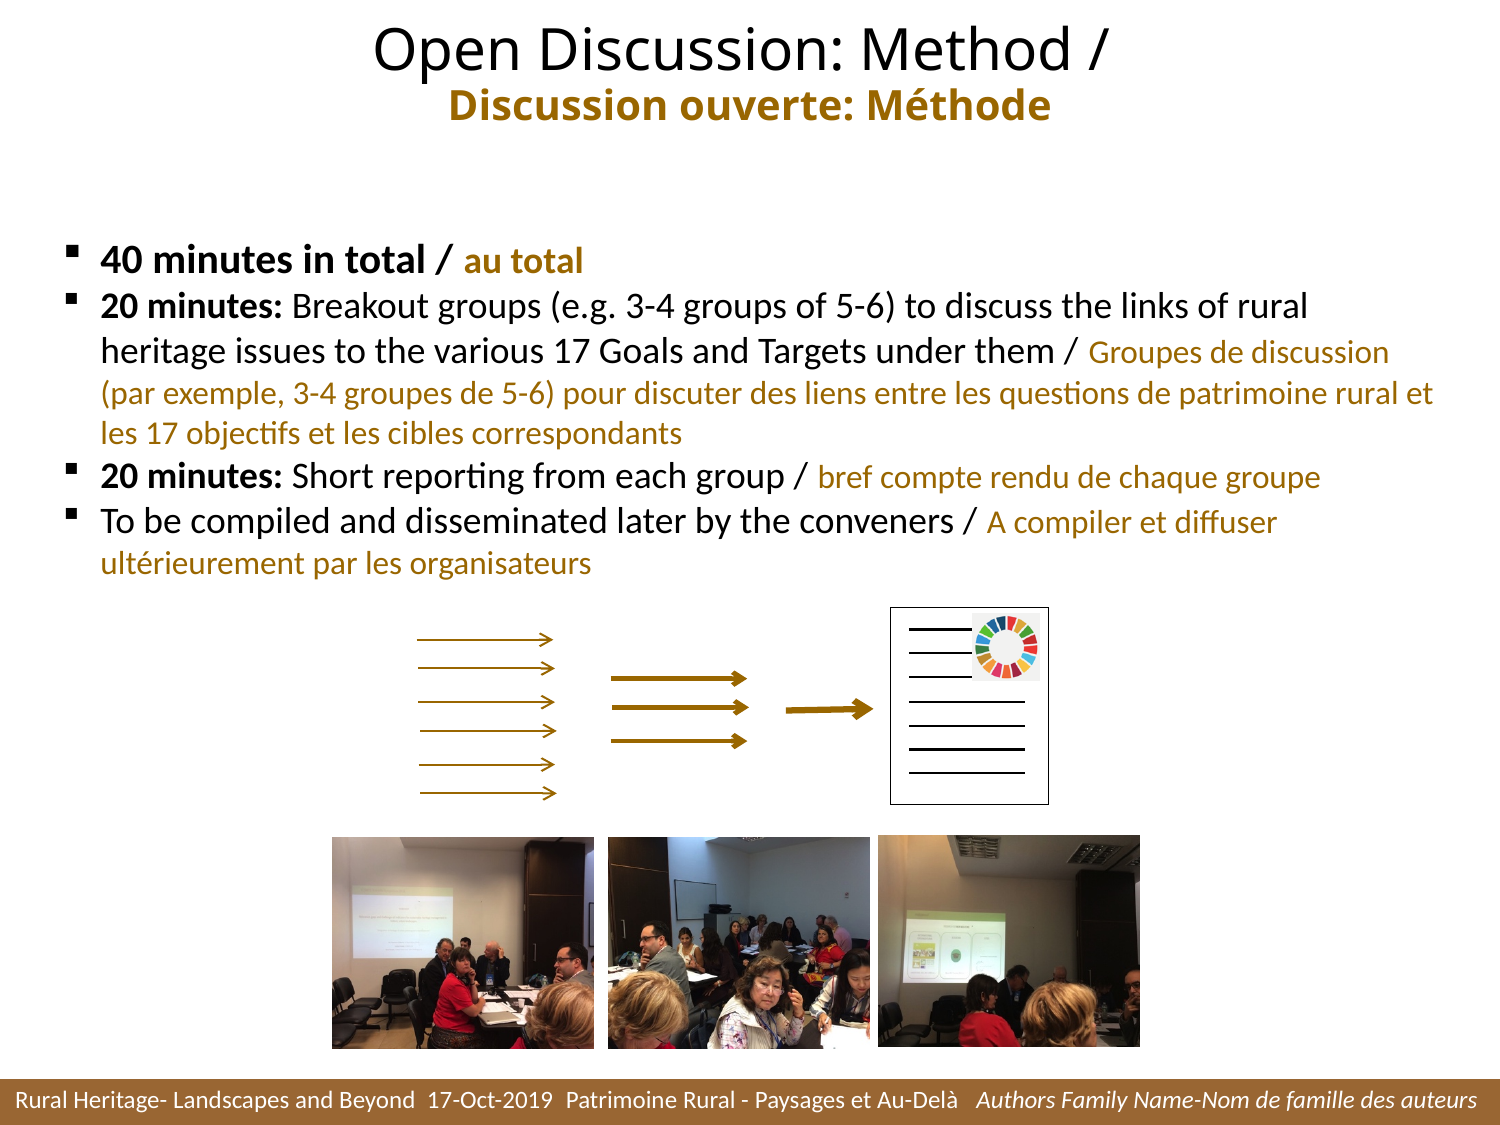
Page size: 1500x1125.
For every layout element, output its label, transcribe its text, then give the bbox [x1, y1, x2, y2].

picture [972, 613, 1040, 681]
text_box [416, 607, 1049, 805]
list 40 minutes in total / au total 20 minutes: Breakout groups (e.g. 3-4 groups of 5-6) to discuss the links of rural heritage issues to the various 17 Goals and Targets under them / Groupes de discussion (par exemple, 3-4 groupes de 5-6) pour discuter des liens entre les questions de patrimoine rural et les 17 objectifs et les cibles correspondants 20 minutes: Short reporting from each group / bref compte rendu de chaque groupe To be compiled and disseminated later by the conveners / A compiler et diffuser ultérieurement par les organisateurs [47, 223, 1453, 597]
text_box Rural Heritage- Landscapes and Beyond 17-Oct-2019 Patrimoine Rural - Paysages et Au-Delà Authors Family Name-Nom de famille des auteurs [0, 1079, 1500, 1125]
title Open Discussion: Method / Discussion ouverte: Méthode [0, 0, 1500, 143]
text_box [332, 835, 1140, 1049]
